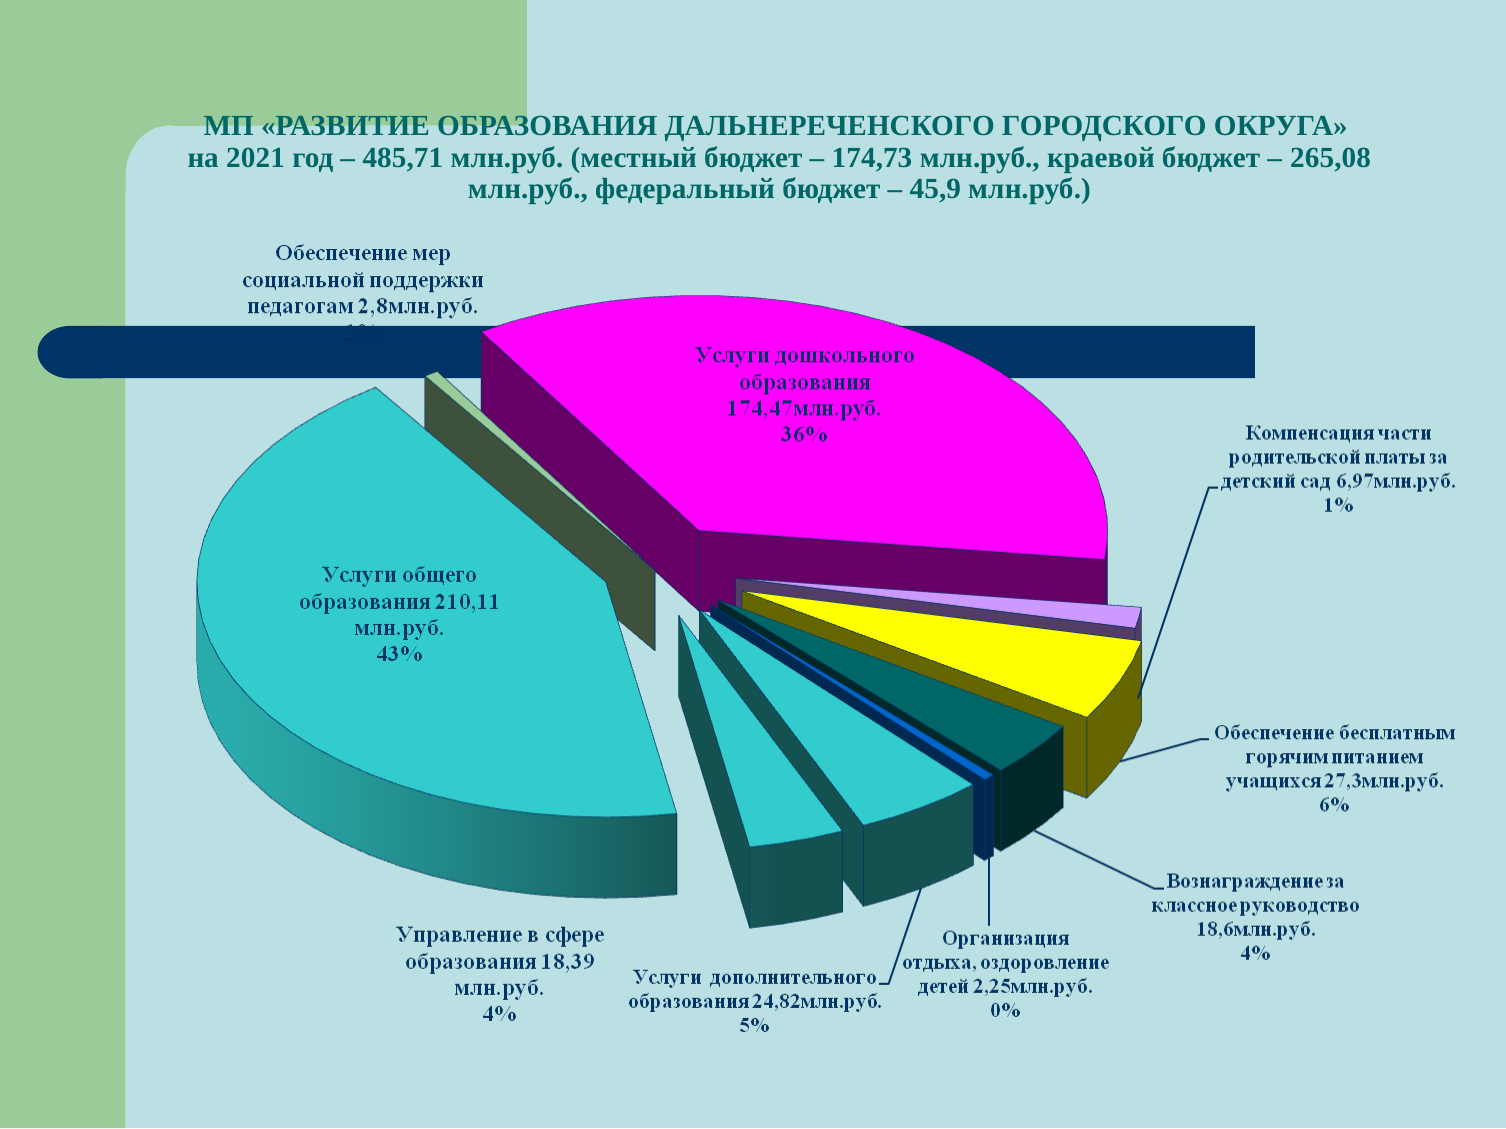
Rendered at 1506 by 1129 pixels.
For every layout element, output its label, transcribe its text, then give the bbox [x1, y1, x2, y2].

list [108, 235, 1462, 1055]
title МП «РАЗВИТИЕ ОБРАЗОВАНИЯ ДАЛЬНЕРЕЧЕНСКОГО ГОРОДСКОГО ОКРУГА» на 2021 год – 485,71 млн.руб. (местный бюджет – 174,73 млн.руб., краевой бюджет – 265,08 млн.руб., федеральный бюджет – 45,9 млн.руб.) [126, 67, 1433, 213]
